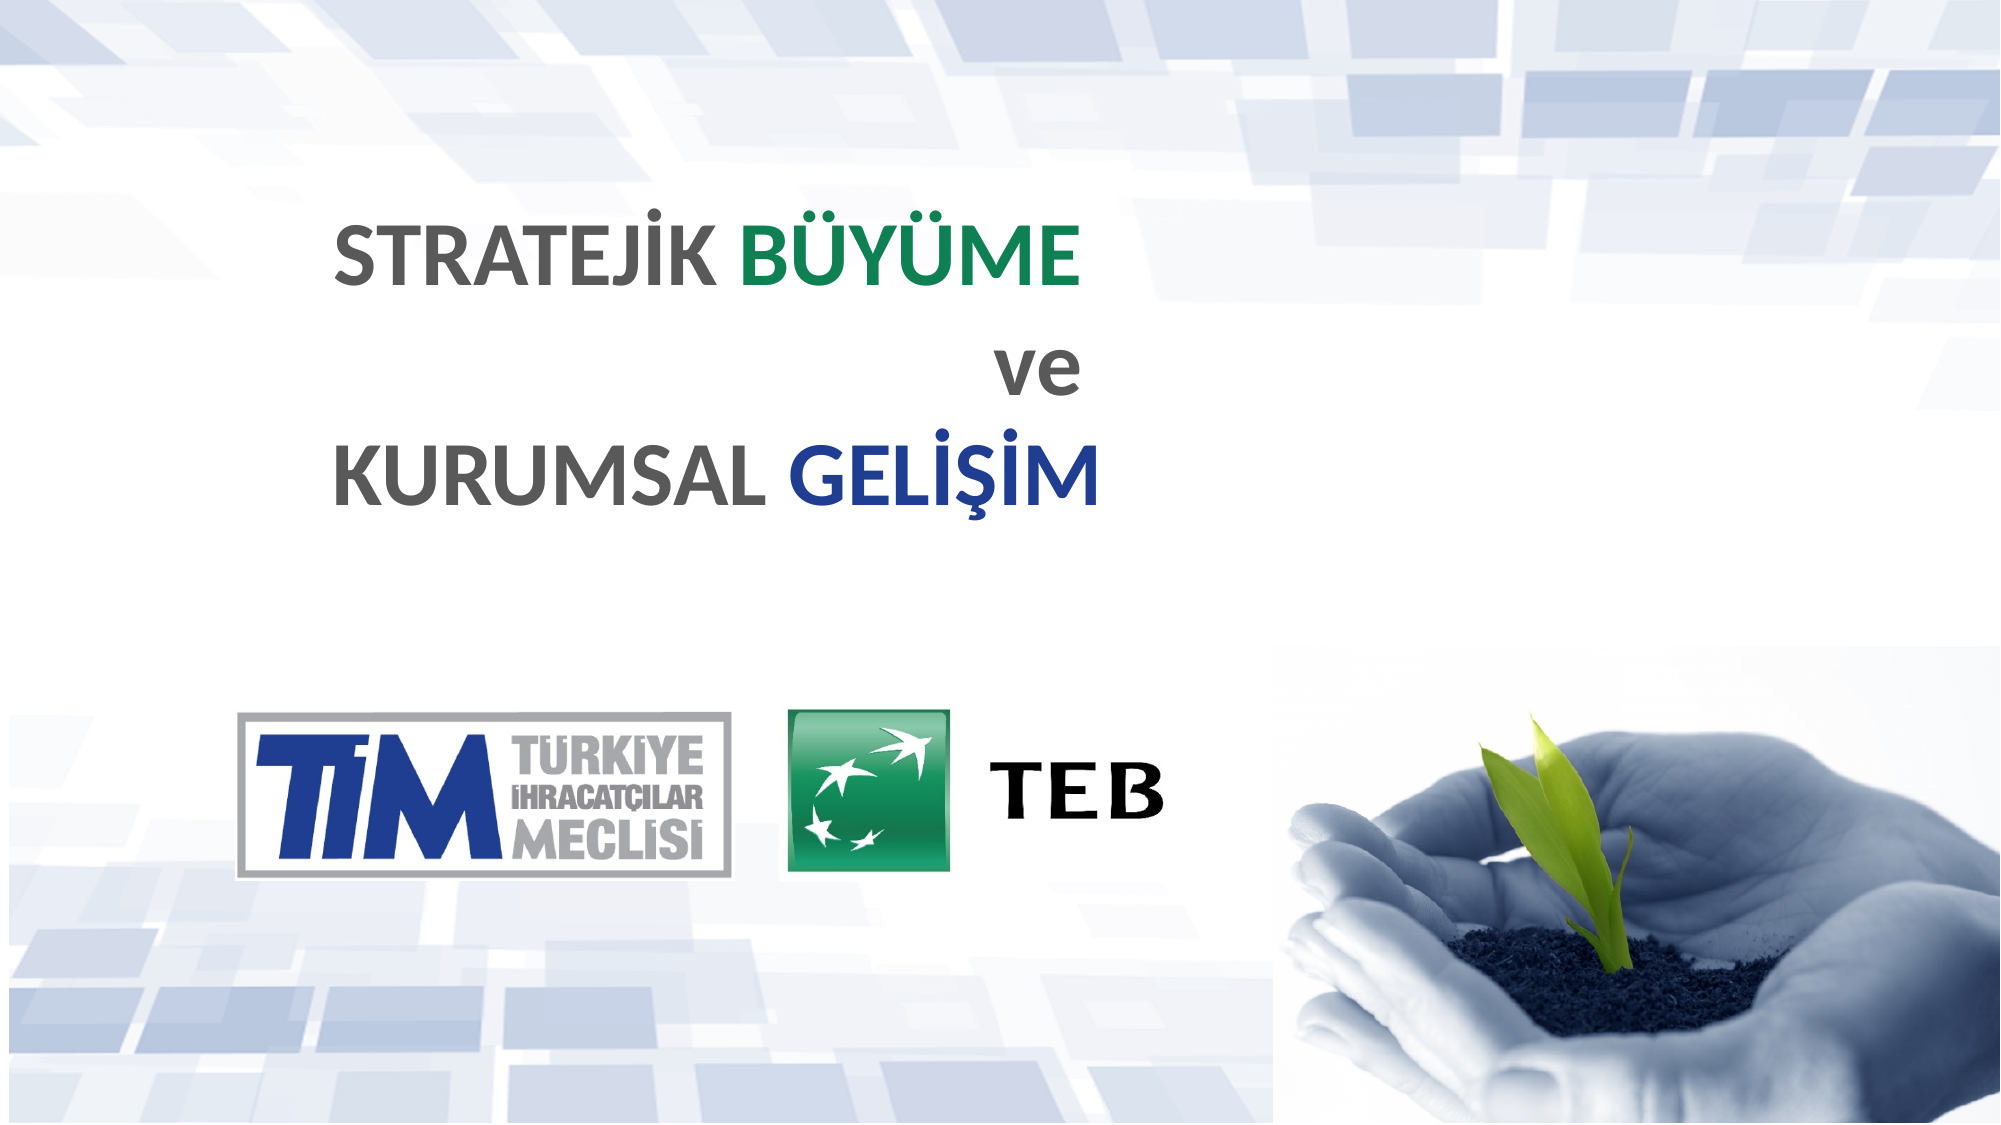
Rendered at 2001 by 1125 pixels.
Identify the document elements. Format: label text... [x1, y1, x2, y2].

picture [234, 709, 735, 881]
picture [1273, 646, 2000, 1124]
title STRATEJİK BÜYÜME ve KURUMSAL GELİŞİM [136, 428, 1119, 663]
picture [9, 715, 1268, 1124]
picture [0, 0, 2000, 412]
picture [779, 699, 1178, 882]
